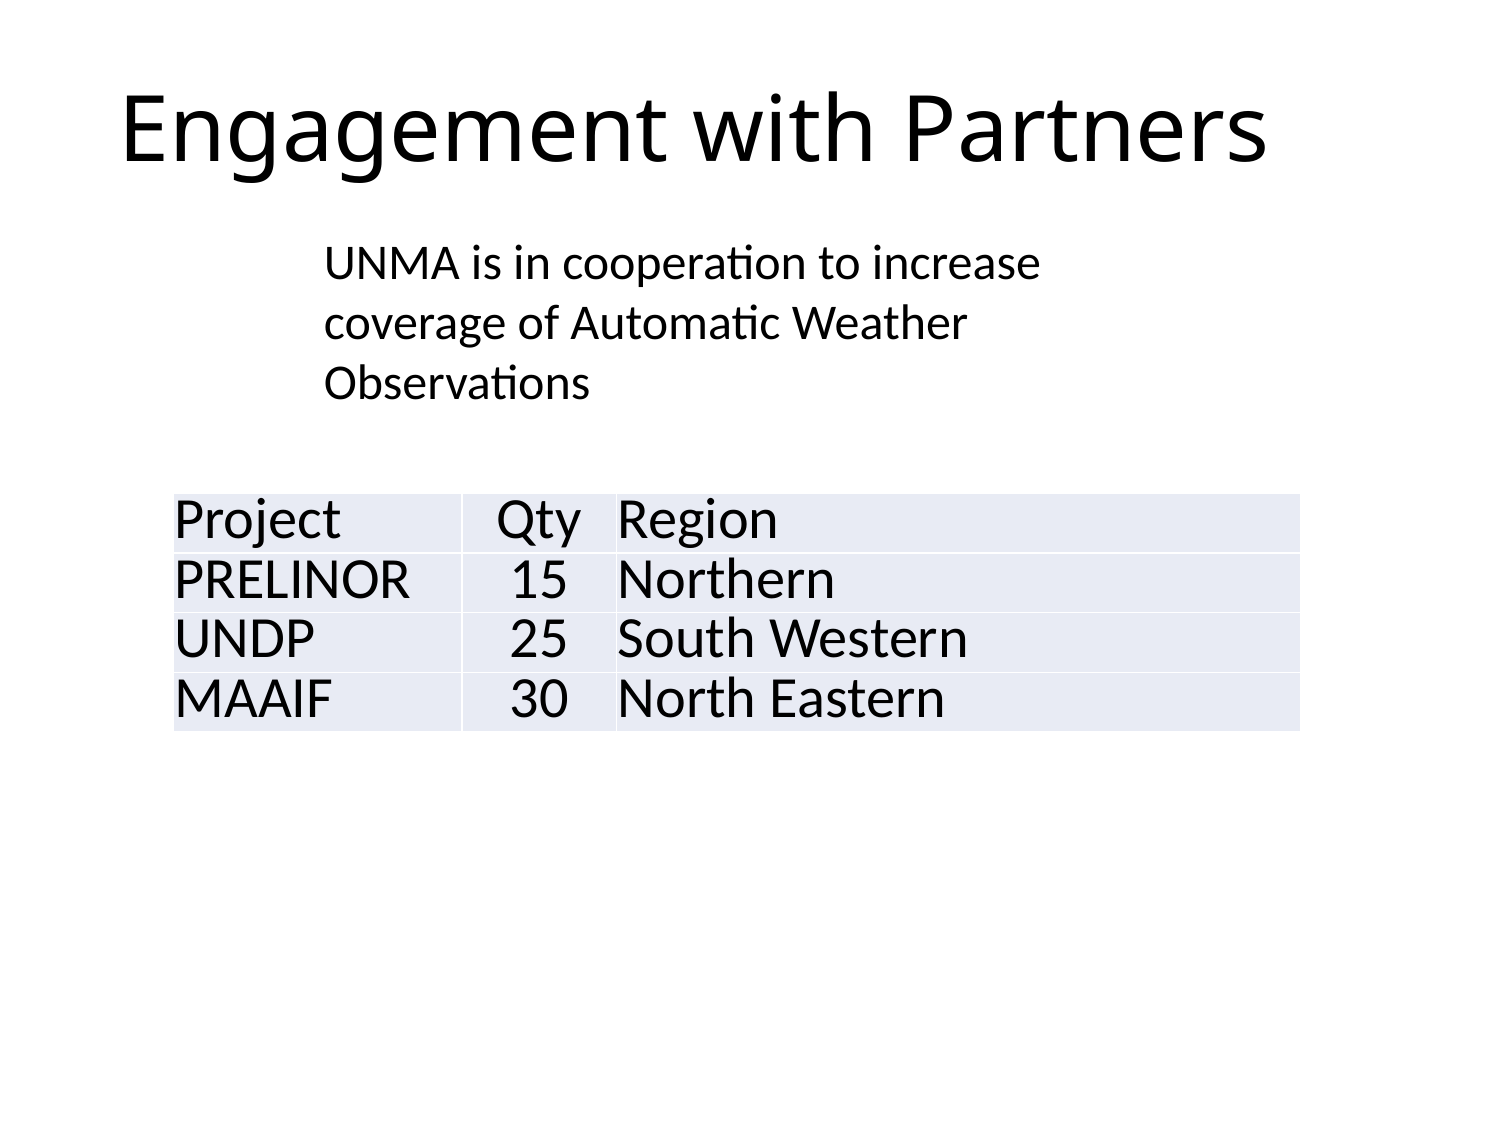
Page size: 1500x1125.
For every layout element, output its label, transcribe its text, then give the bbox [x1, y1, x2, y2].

table_cell PRELINOR [174, 554, 461, 612]
table_header Project [174, 494, 461, 552]
table_cell Northern [617, 554, 1300, 612]
table_cell 30 [463, 673, 616, 731]
table_cell South Western [617, 613, 1300, 672]
table_cell 15 [463, 554, 616, 612]
table_cell North Eastern [617, 673, 1300, 731]
text_box UNMA is in cooperation to increase coverage of Automatic Weather Observations [309, 222, 1115, 417]
table_cell UNDP [174, 613, 461, 672]
table_cell MAAIF [174, 673, 461, 731]
table_header Qty [463, 494, 616, 552]
table_header Region [617, 494, 1300, 552]
table_cell 25 [463, 613, 616, 672]
title Engagement with Partners [103, 59, 1397, 204]
